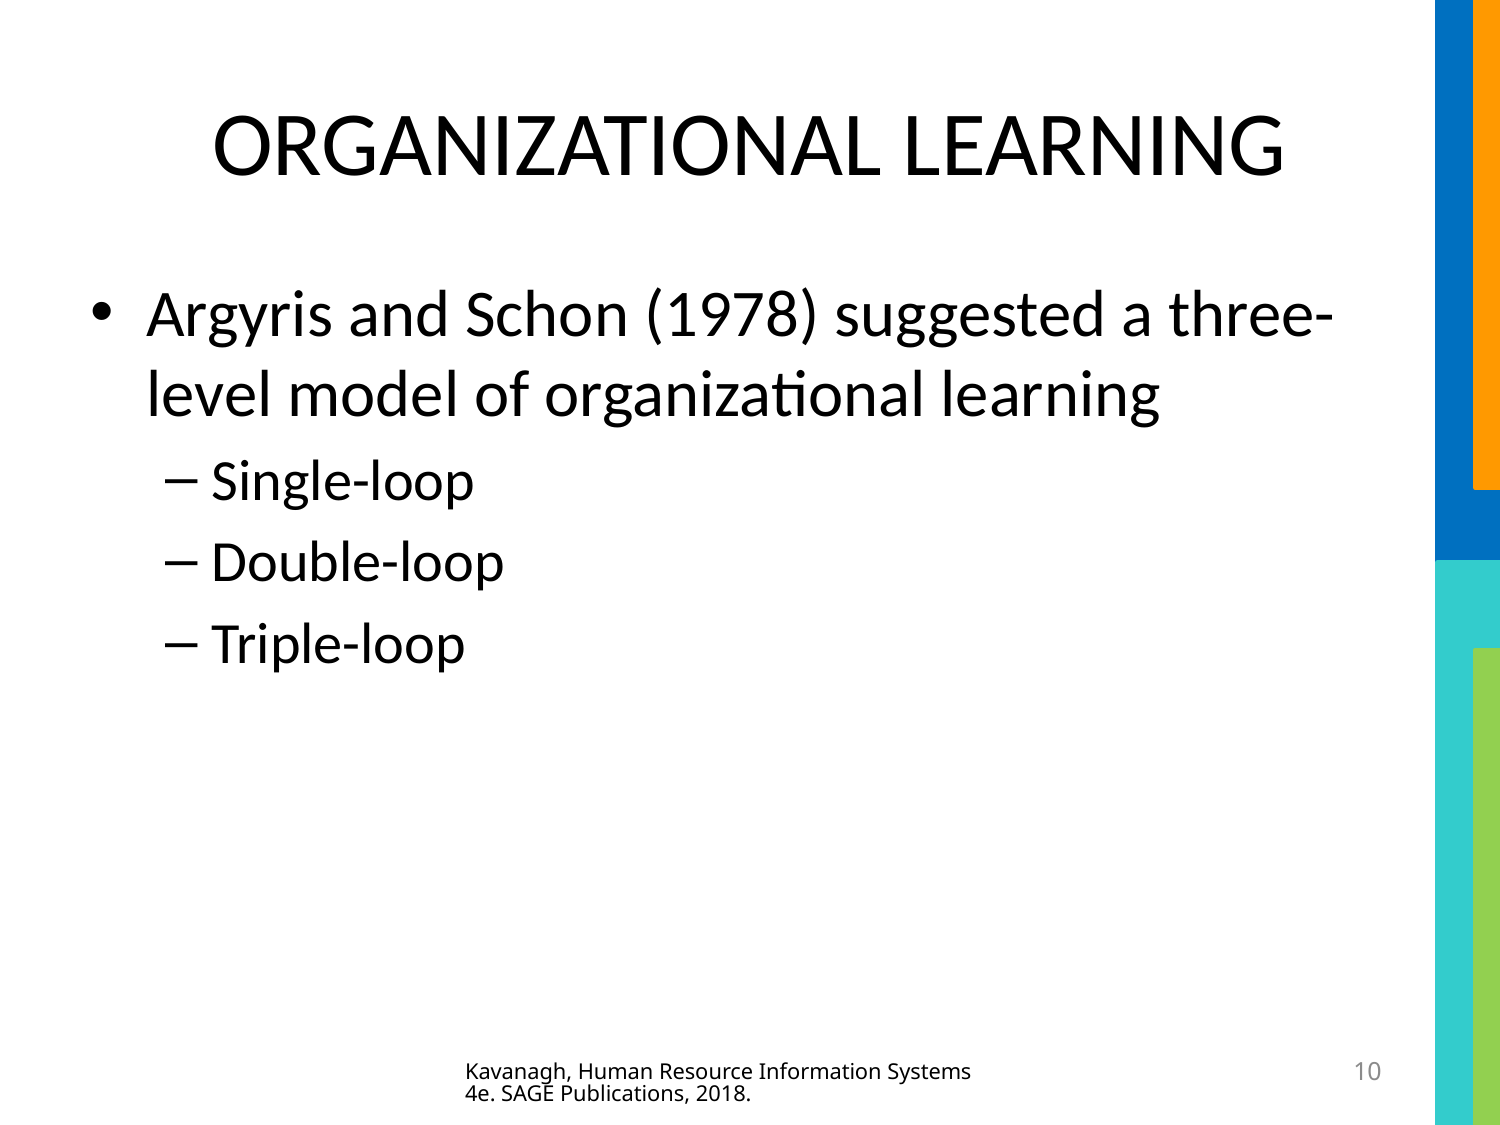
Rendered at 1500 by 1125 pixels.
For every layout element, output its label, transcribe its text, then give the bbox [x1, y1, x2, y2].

slide_number 10 [1059, 1042, 1397, 1103]
list Argyris and Schon (1978) suggested a three-level model of organizational learning Single-loop Double-loop Triple-loop [75, 262, 1425, 1005]
footer Kavanagh, Human Resource Information Systems 4e. SAGE Publications, 2018. [450, 1042, 1004, 1103]
title ORGANIZATIONAL LEARNING [75, 45, 1425, 233]
